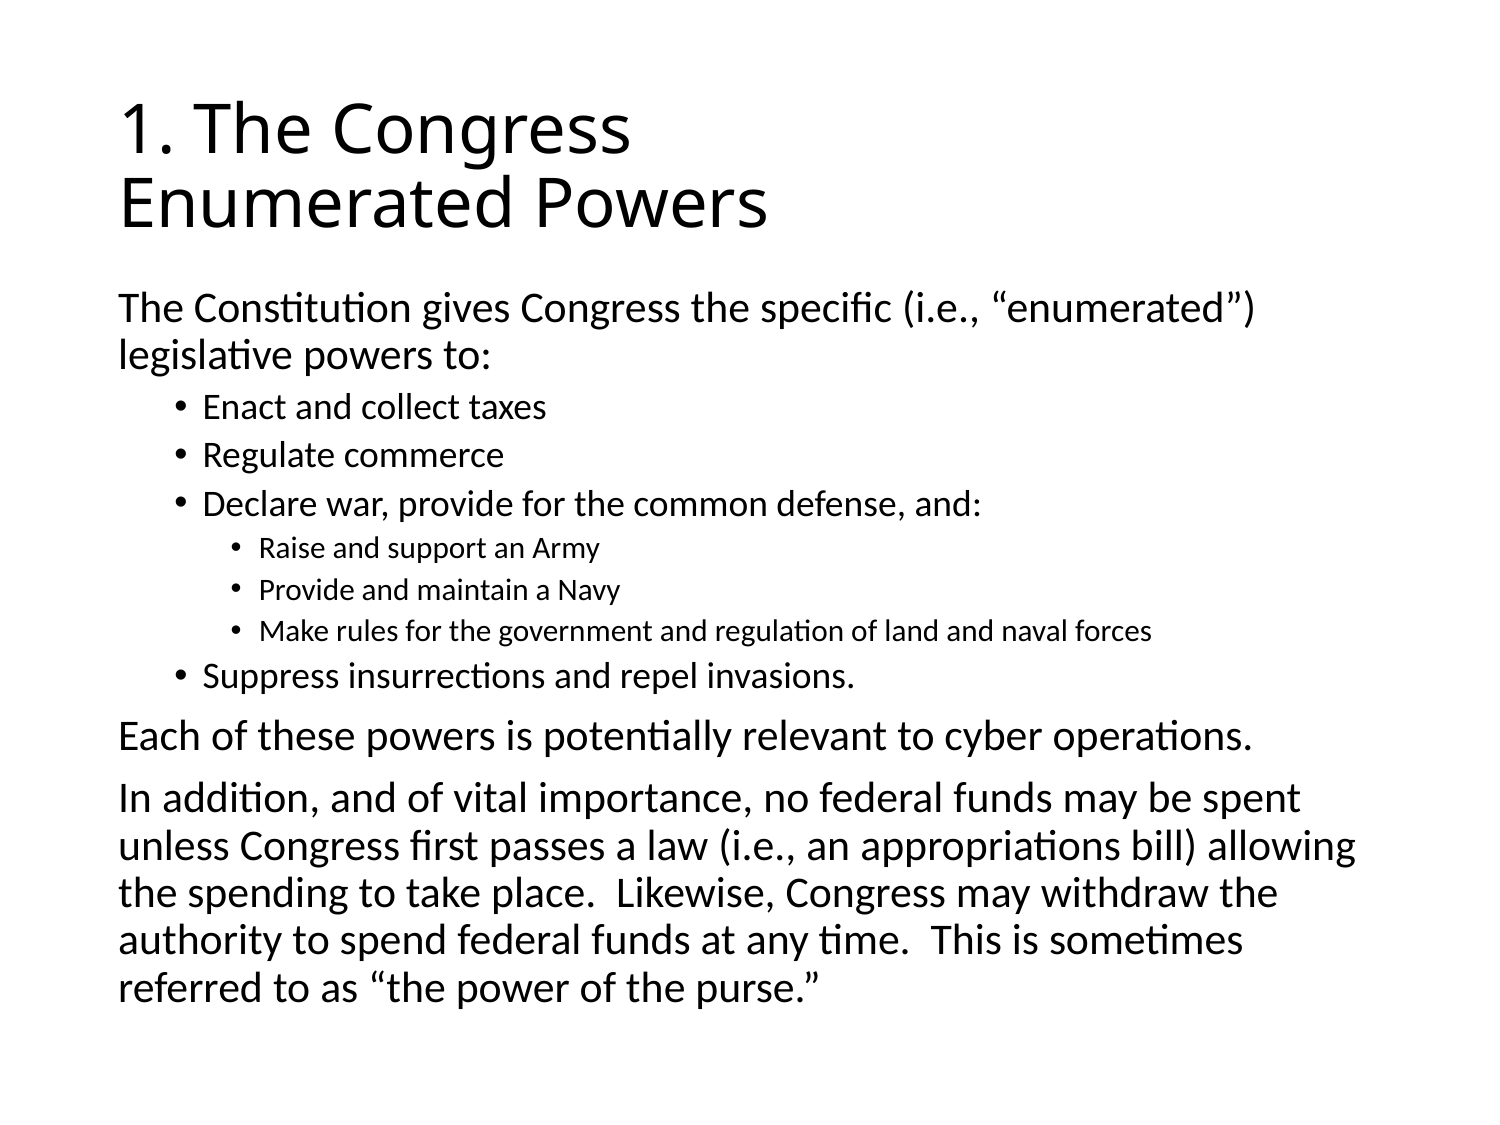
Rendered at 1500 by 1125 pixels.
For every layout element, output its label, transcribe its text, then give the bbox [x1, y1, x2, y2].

list The Constitution gives Congress the specific (i.e., “enumerated”) legislative powers to: Enact and collect taxes Regulate commerce Declare war, provide for the common defense, and: Raise and support an Army Provide and maintain a Navy Make rules for the government and regulation of land and naval forces Suppress insurrections and repel invasions. Each of these powers is potentially relevant to cyber operations. In addition, and of vital importance, no federal funds may be spent unless Congress first passes a law (i.e., an appropriations bill) allowing the spending to take place. Likewise, Congress may withdraw the authority to spend federal funds at any time. This is sometimes referred to as “the power of the purse.” [102, 277, 1398, 992]
title 1. The Congress Enumerated Powers [102, 59, 1398, 277]
